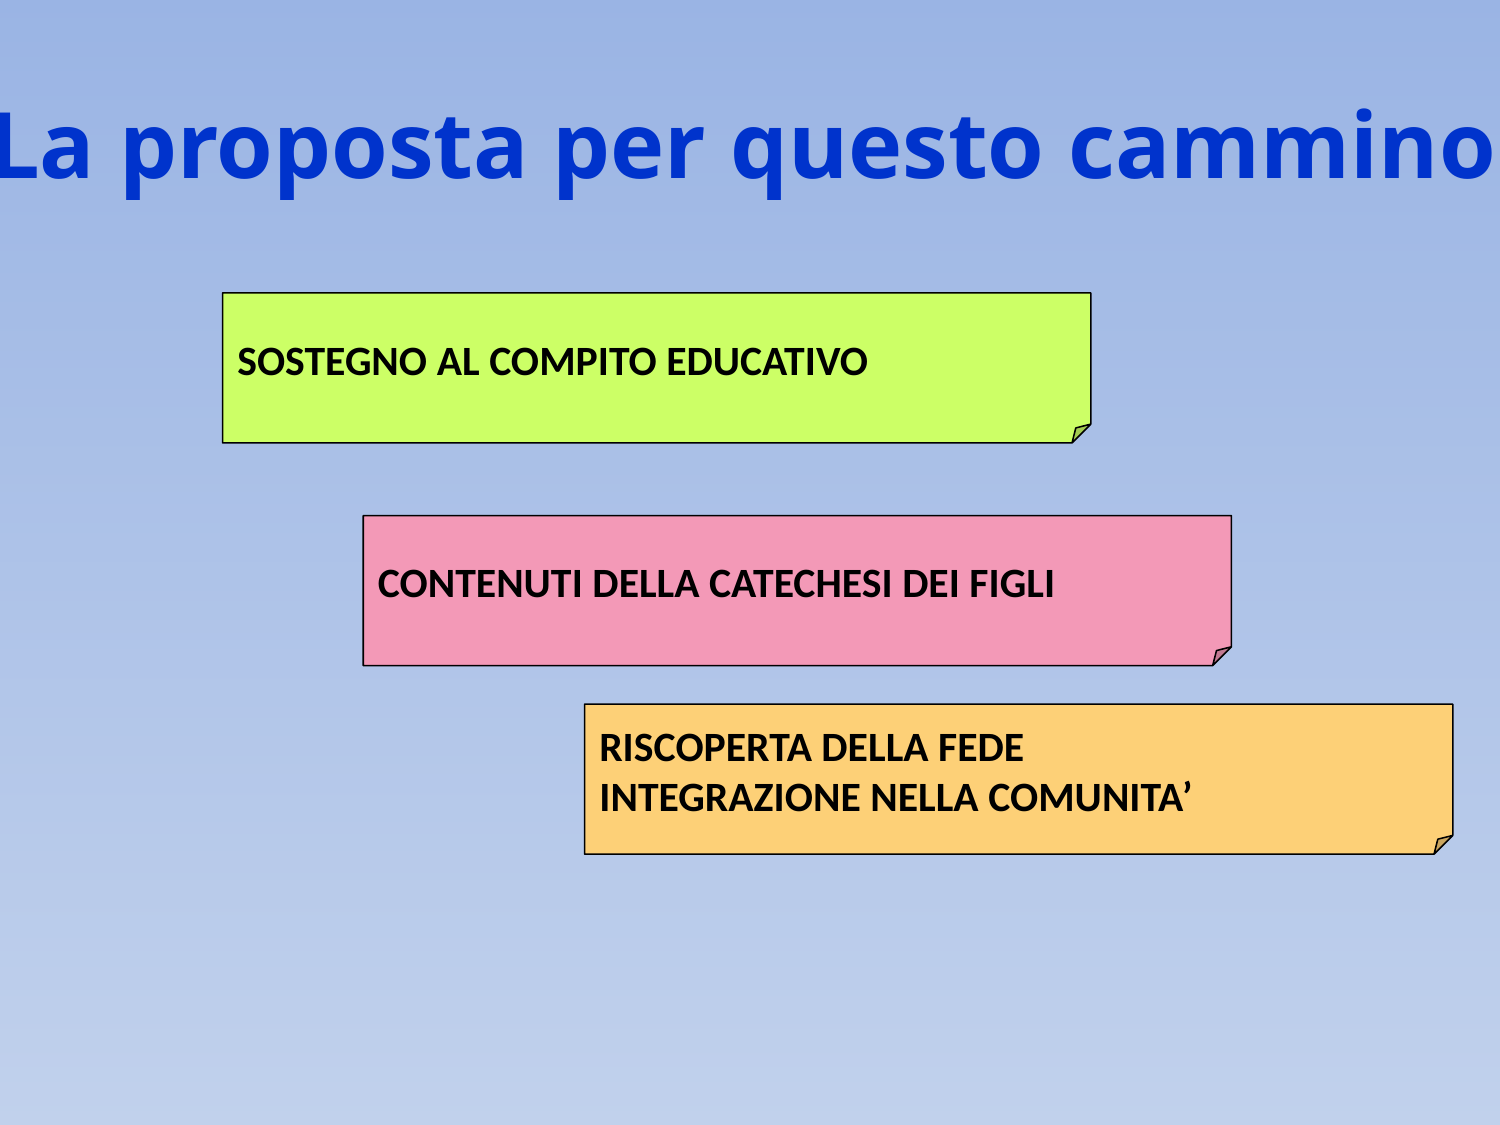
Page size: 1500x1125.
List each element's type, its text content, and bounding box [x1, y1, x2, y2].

text_box RISCOPERTA DELLA FEDE INTEGRAZIONE NELLA COMUNITA’ [584, 704, 1453, 855]
text_box La proposta per questo cammino: [0, 46, 1500, 205]
text_box CONTENUTI DELLA CATECHESI DEI FIGLI [363, 515, 1232, 666]
text_box SOSTEGNO AL COMPITO EDUCATIVO [222, 292, 1091, 443]
